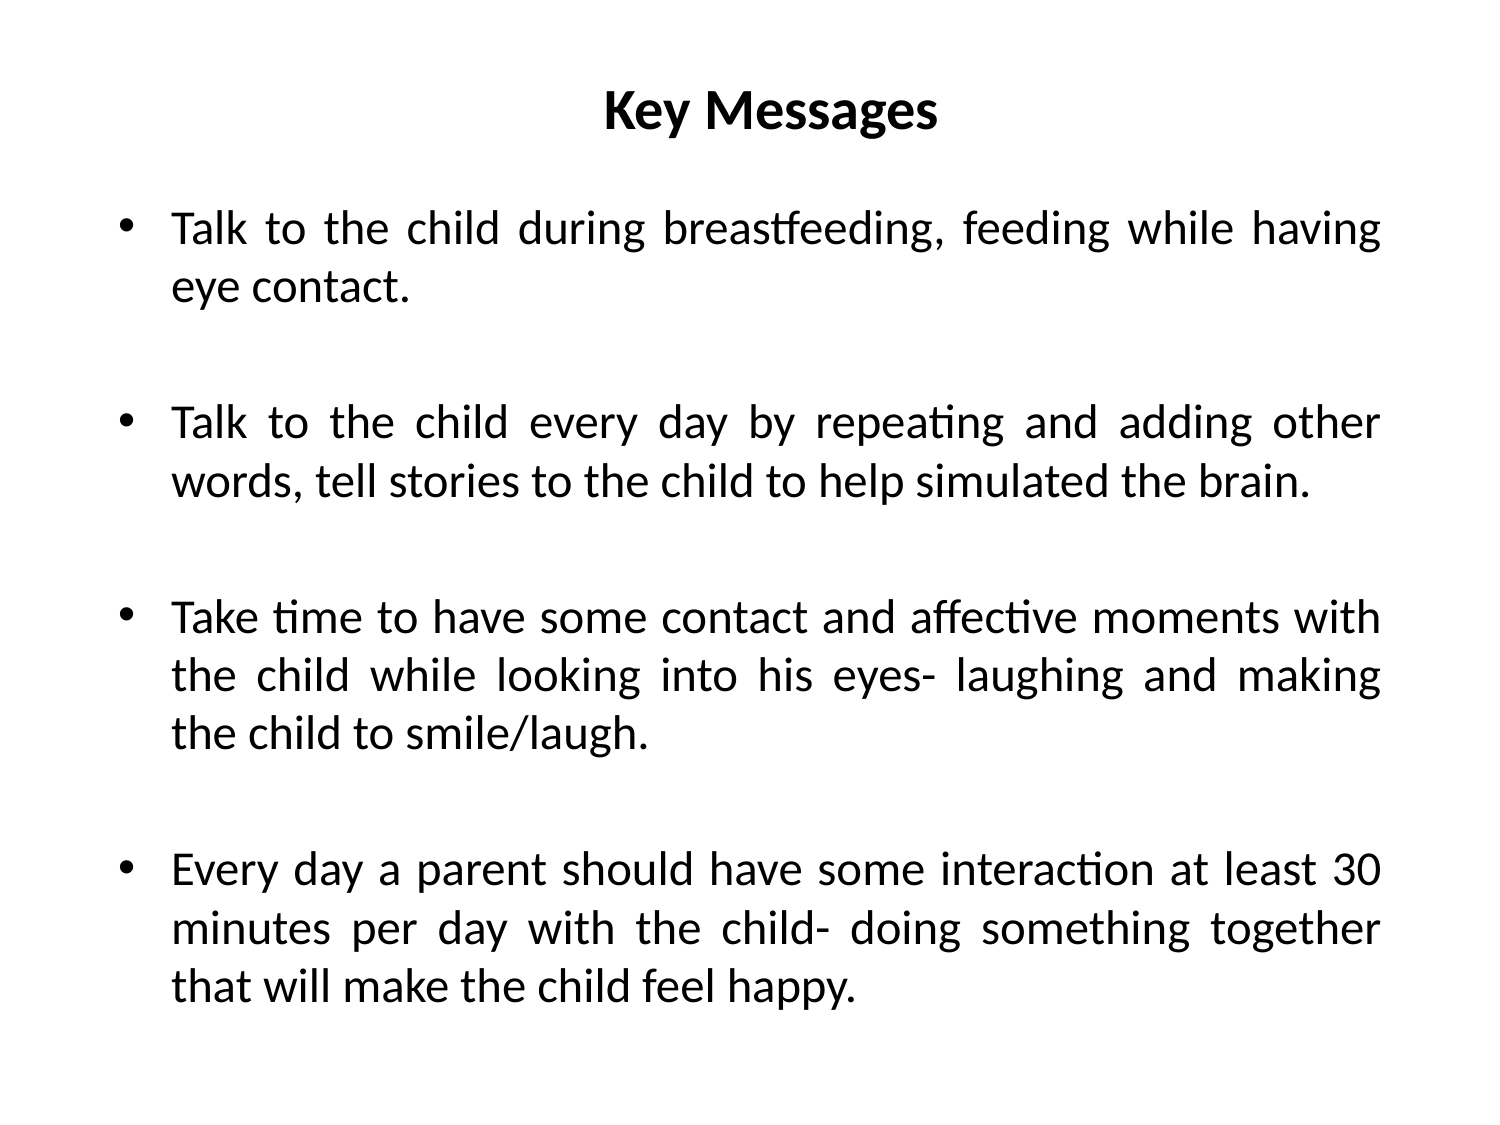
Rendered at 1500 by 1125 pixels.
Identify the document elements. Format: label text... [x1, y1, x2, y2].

title Key Messages [125, 24, 1419, 189]
list Talk to the child during breastfeeding, feeding while having eye contact. Talk to the child every day by repeating and adding other words, tell stories to the child to help simulated the brain. Take time to have some contact and affective moments with the child while looking into his eyes- laughing and making the child to smile/laugh. Every day a parent should have some interaction at least 30 minutes per day with the child- doing something together that will make the child feel happy. [103, 188, 1397, 1025]
